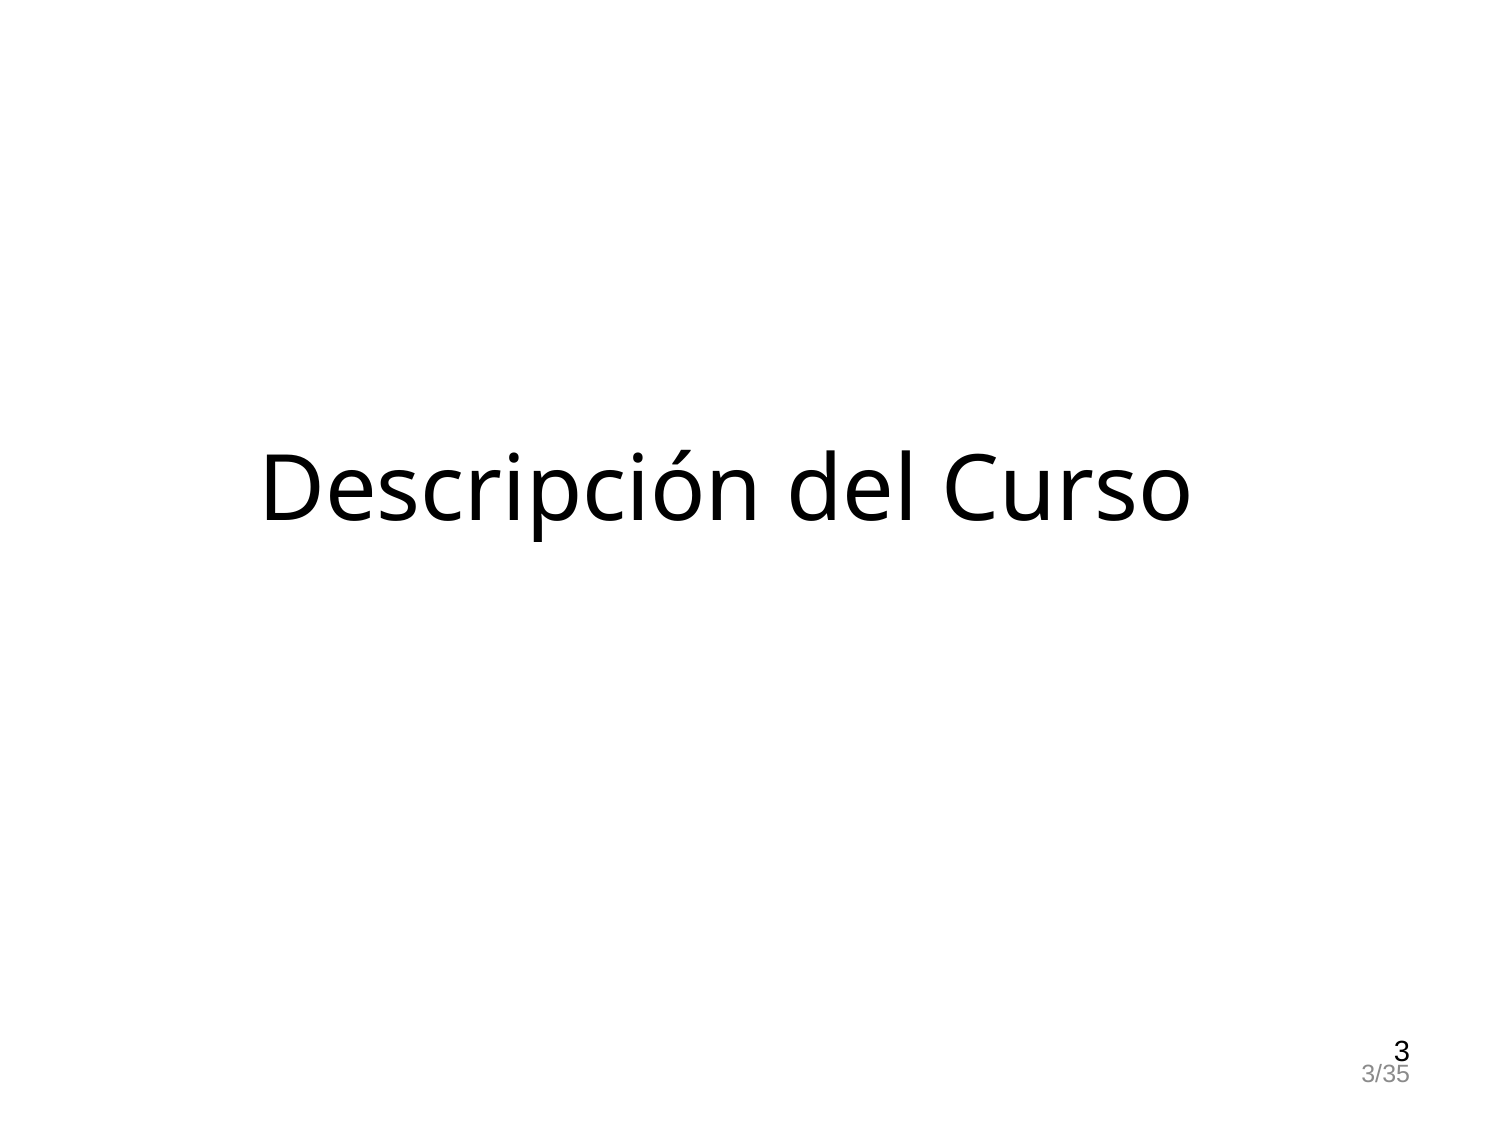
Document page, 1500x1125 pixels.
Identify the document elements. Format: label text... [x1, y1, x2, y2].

text_box Descripción del Curso [105, 421, 1348, 547]
slide_number 3 [1074, 1024, 1426, 1103]
